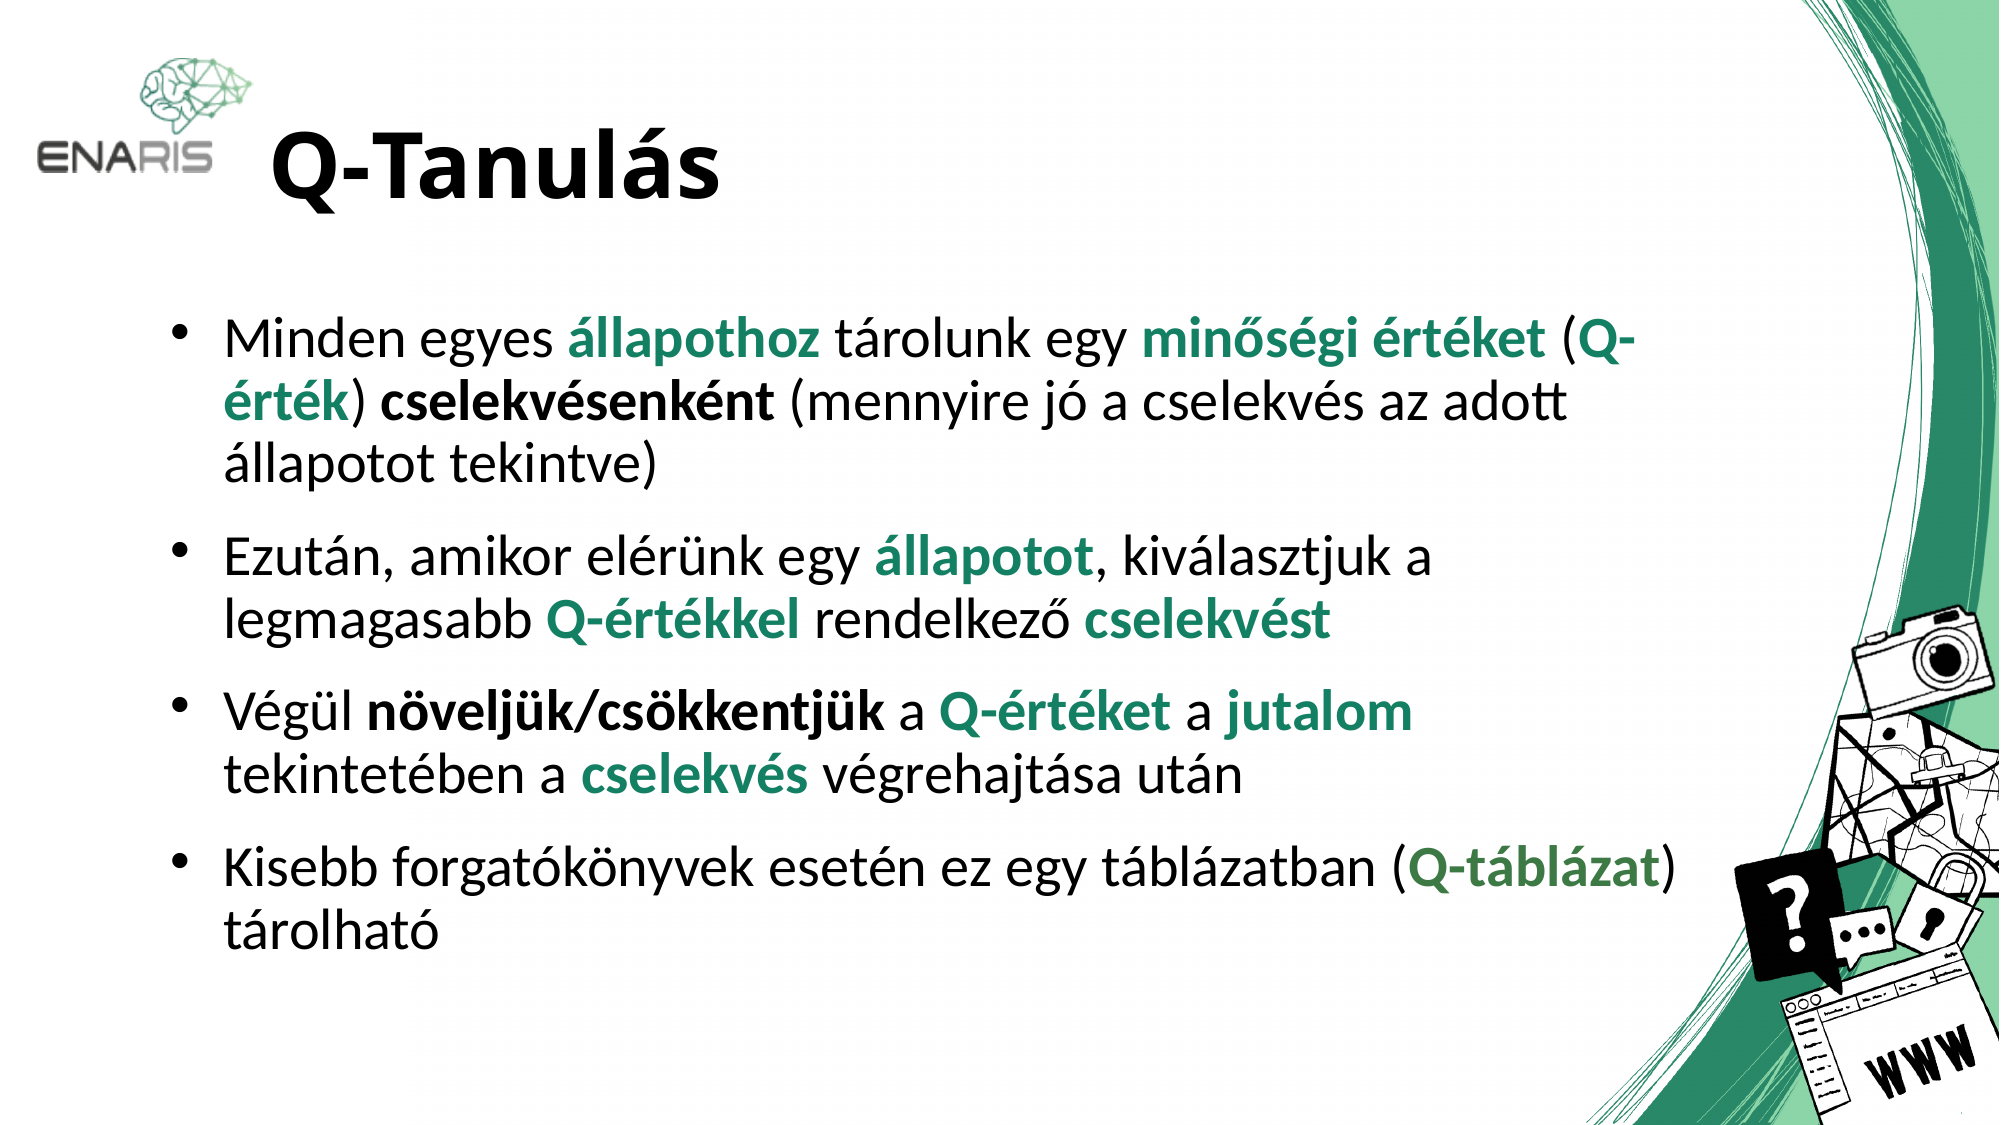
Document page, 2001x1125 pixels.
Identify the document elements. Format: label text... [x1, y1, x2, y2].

title Q-Tanulás [253, 59, 1863, 278]
picture [37, 58, 254, 173]
text_box Minden egyes állapothoz tárolunk egy minőségi értéket (Q-érték) cselekvésenként (mennyire jó a cselekvés az adott állapotot tekintve) Ezután, amikor elérünk egy állapotot, kiválasztjuk a legmagasabb Q-értékkel rendelkező cselekvést Végül növeljük/csökkentjük a Q-értéket a jutalom tekintetében a cselekvés végrehajtása után Kisebb forgatókönyvek esetén ez egy táblázatban (Q-táblázat) tárolható [137, 299, 1728, 1014]
picture [408, 0, 1999, 1125]
